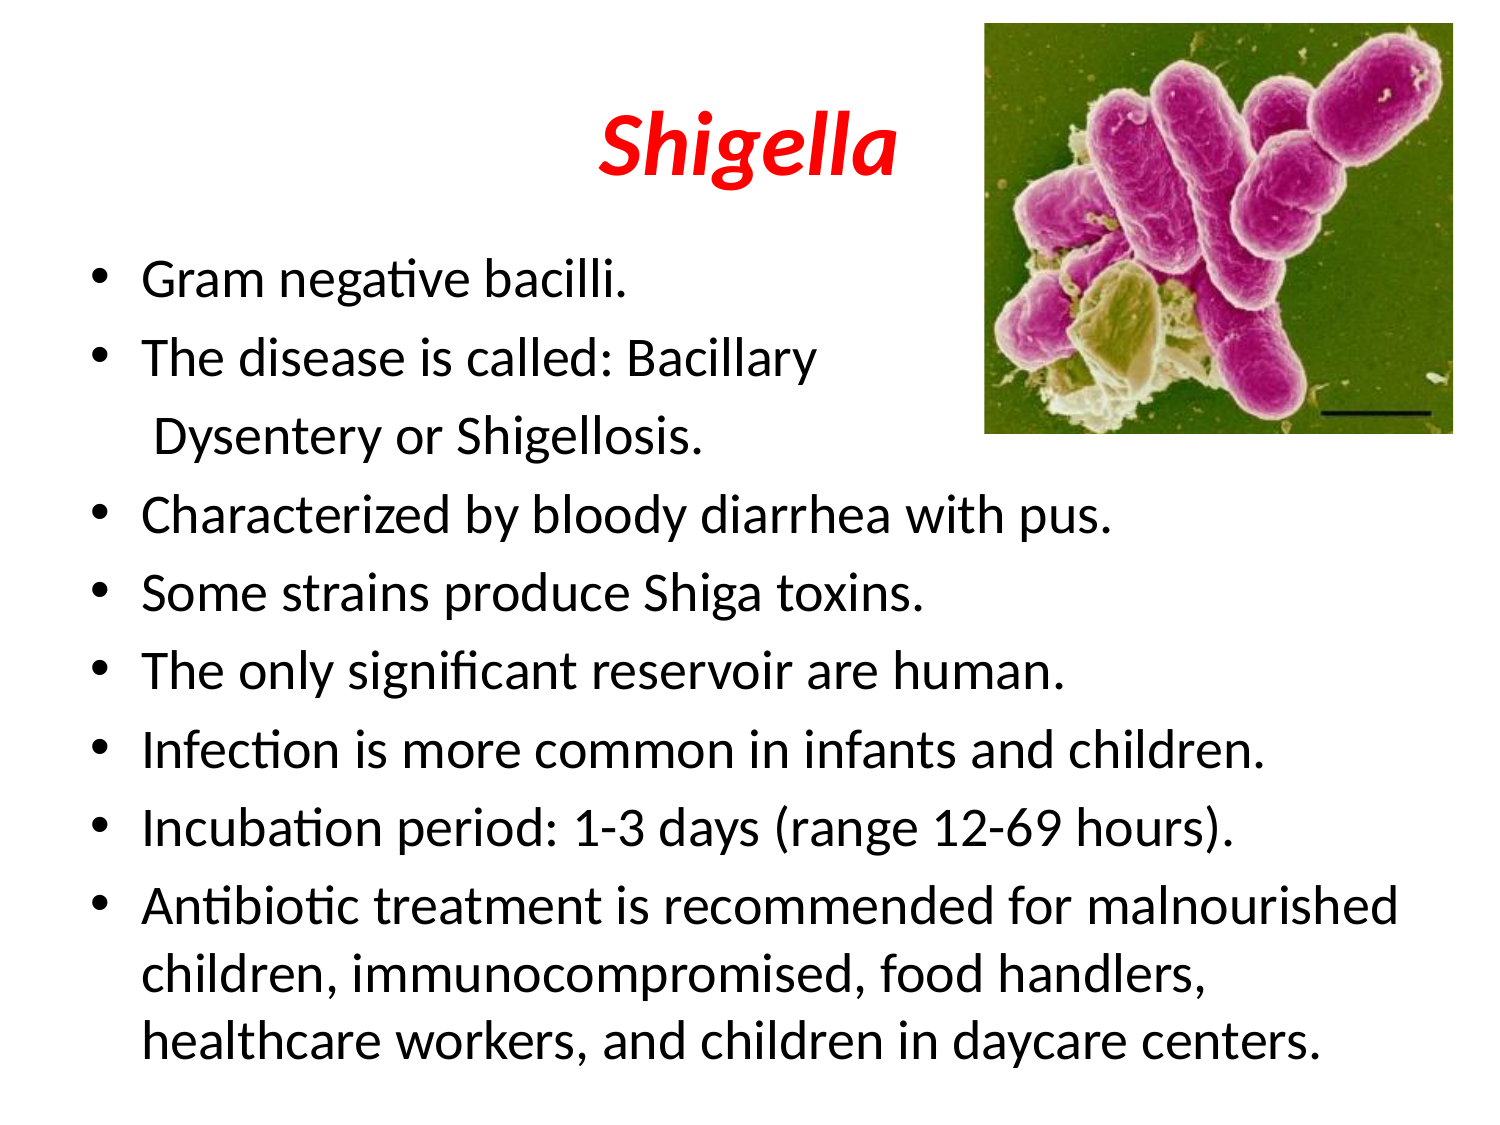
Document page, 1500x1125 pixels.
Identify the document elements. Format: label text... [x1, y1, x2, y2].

picture [984, 23, 1454, 434]
list Gram negative bacilli. The disease is called: Bacillary Dysentery or Shigellosis. Characterized by bloody diarrhea with pus. Some strains produce Shiga toxins. The only significant reservoir are human. Infection is more common in infants and children. Incubation period: 1-3 days (range 12-69 hours). Antibiotic treatment is recommended for malnourished children, immunocompromised, food handlers, healthcare workers, and children in daycare centers. [75, 234, 1425, 1125]
title Shigella [75, 45, 979, 233]
